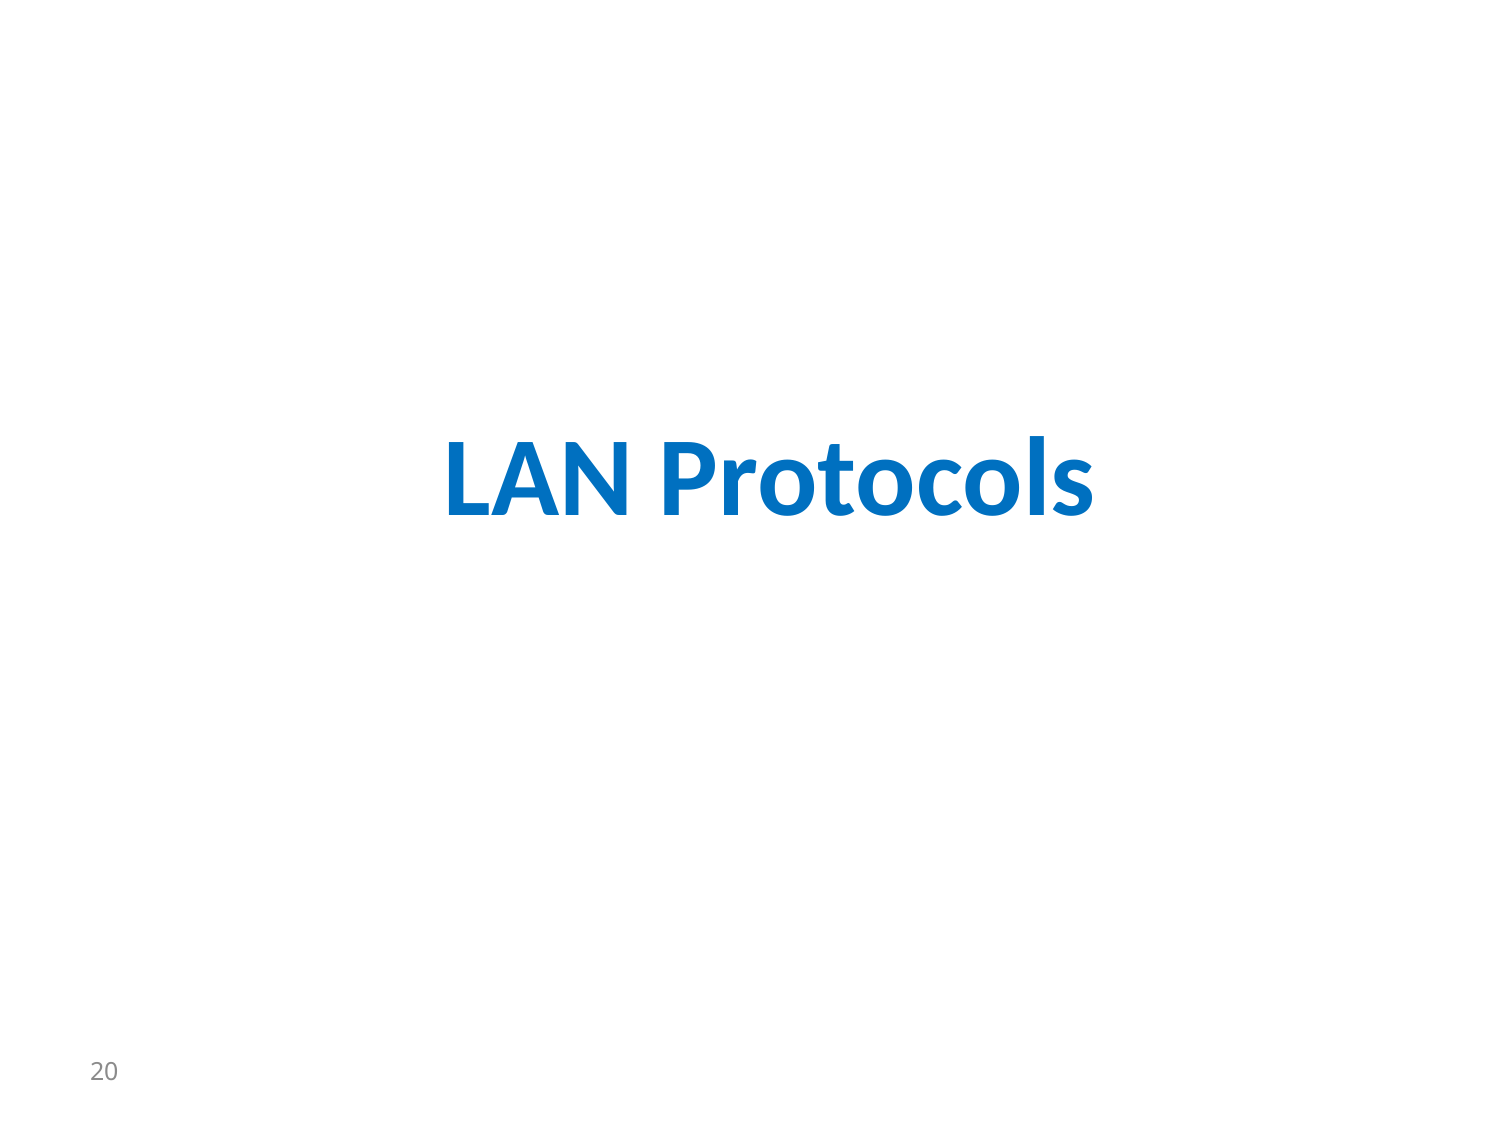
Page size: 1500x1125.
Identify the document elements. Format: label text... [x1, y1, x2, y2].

text_box LAN Protocols [162, 350, 1378, 592]
slide_number 20 [75, 1042, 425, 1103]
